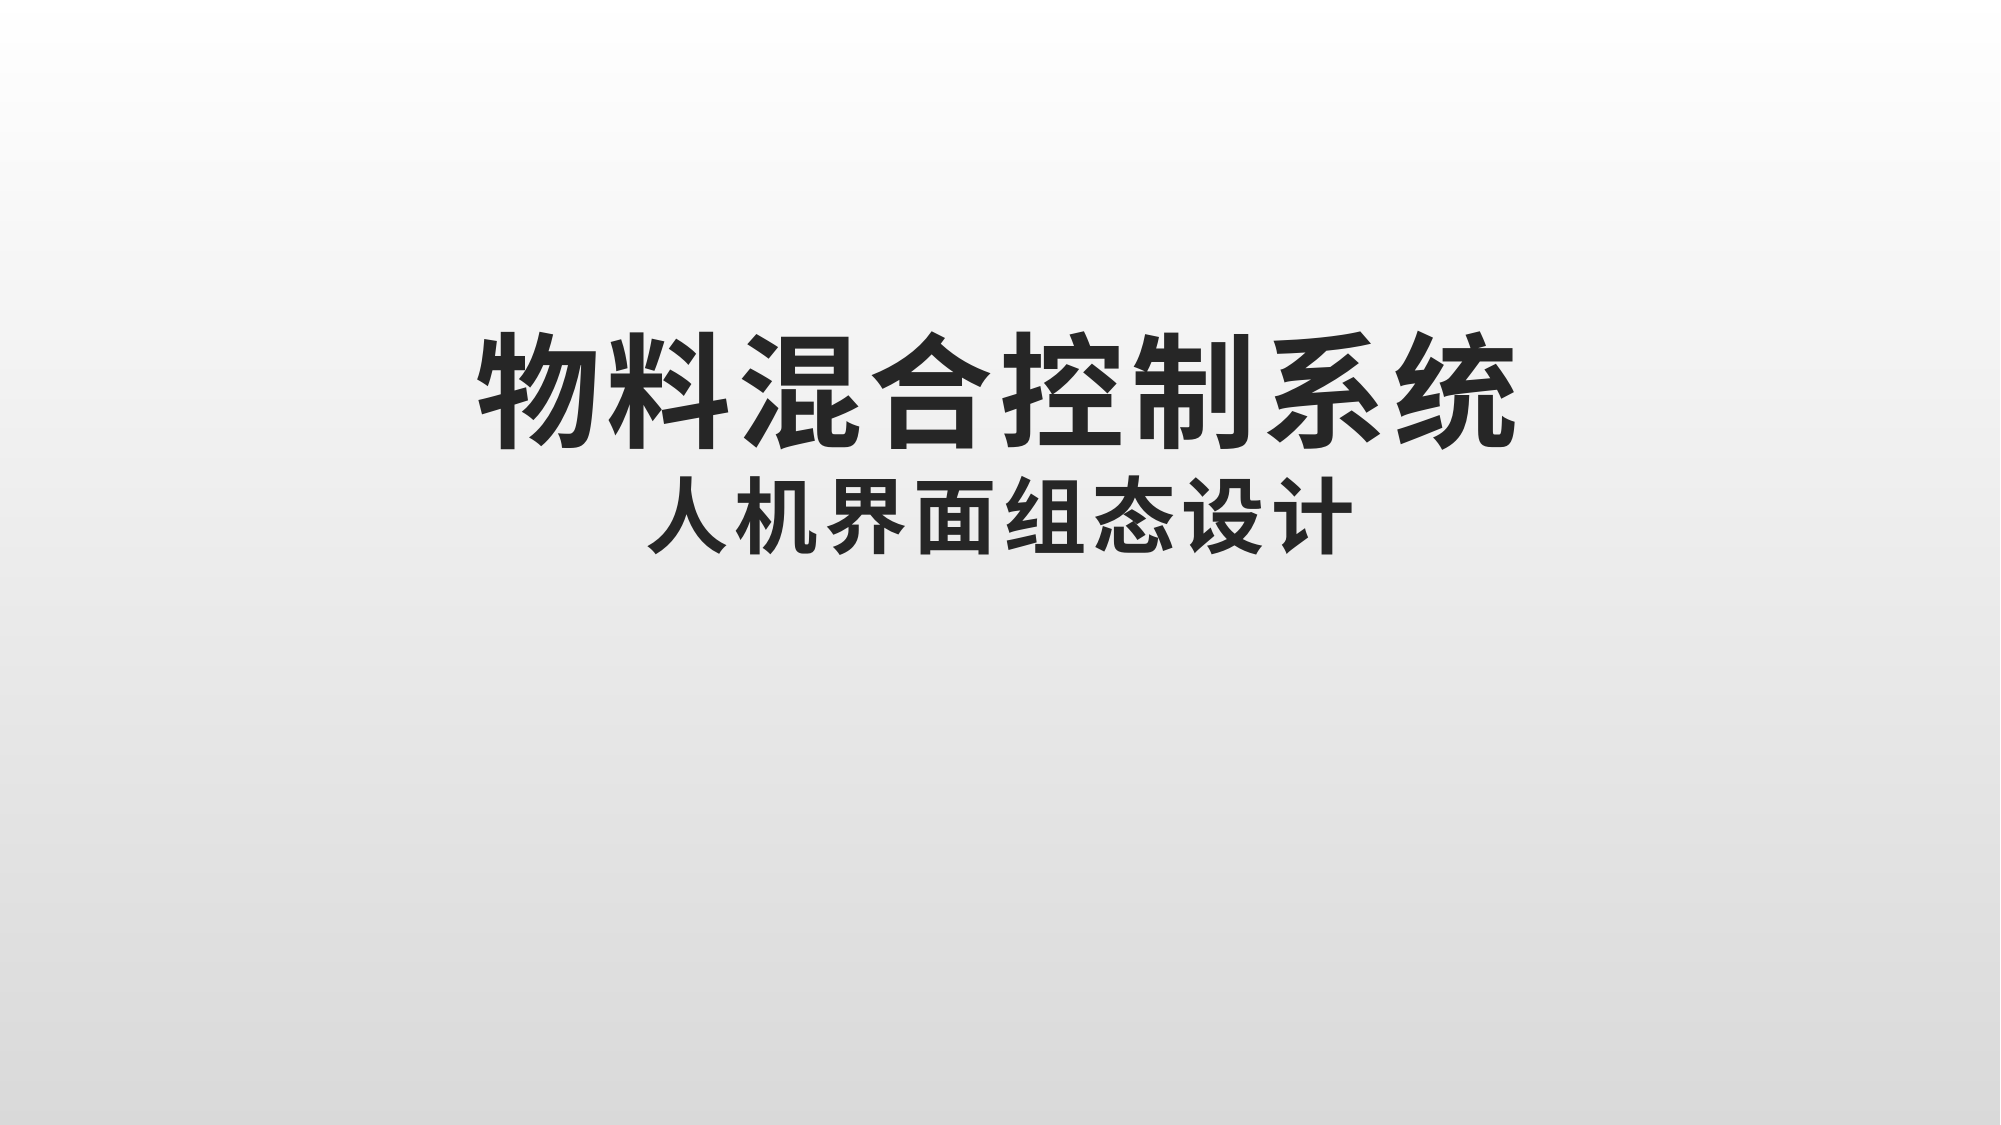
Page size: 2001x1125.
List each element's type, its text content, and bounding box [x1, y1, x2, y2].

title 物料混合控制系统 人机界面组态设计 [196, 149, 1805, 572]
